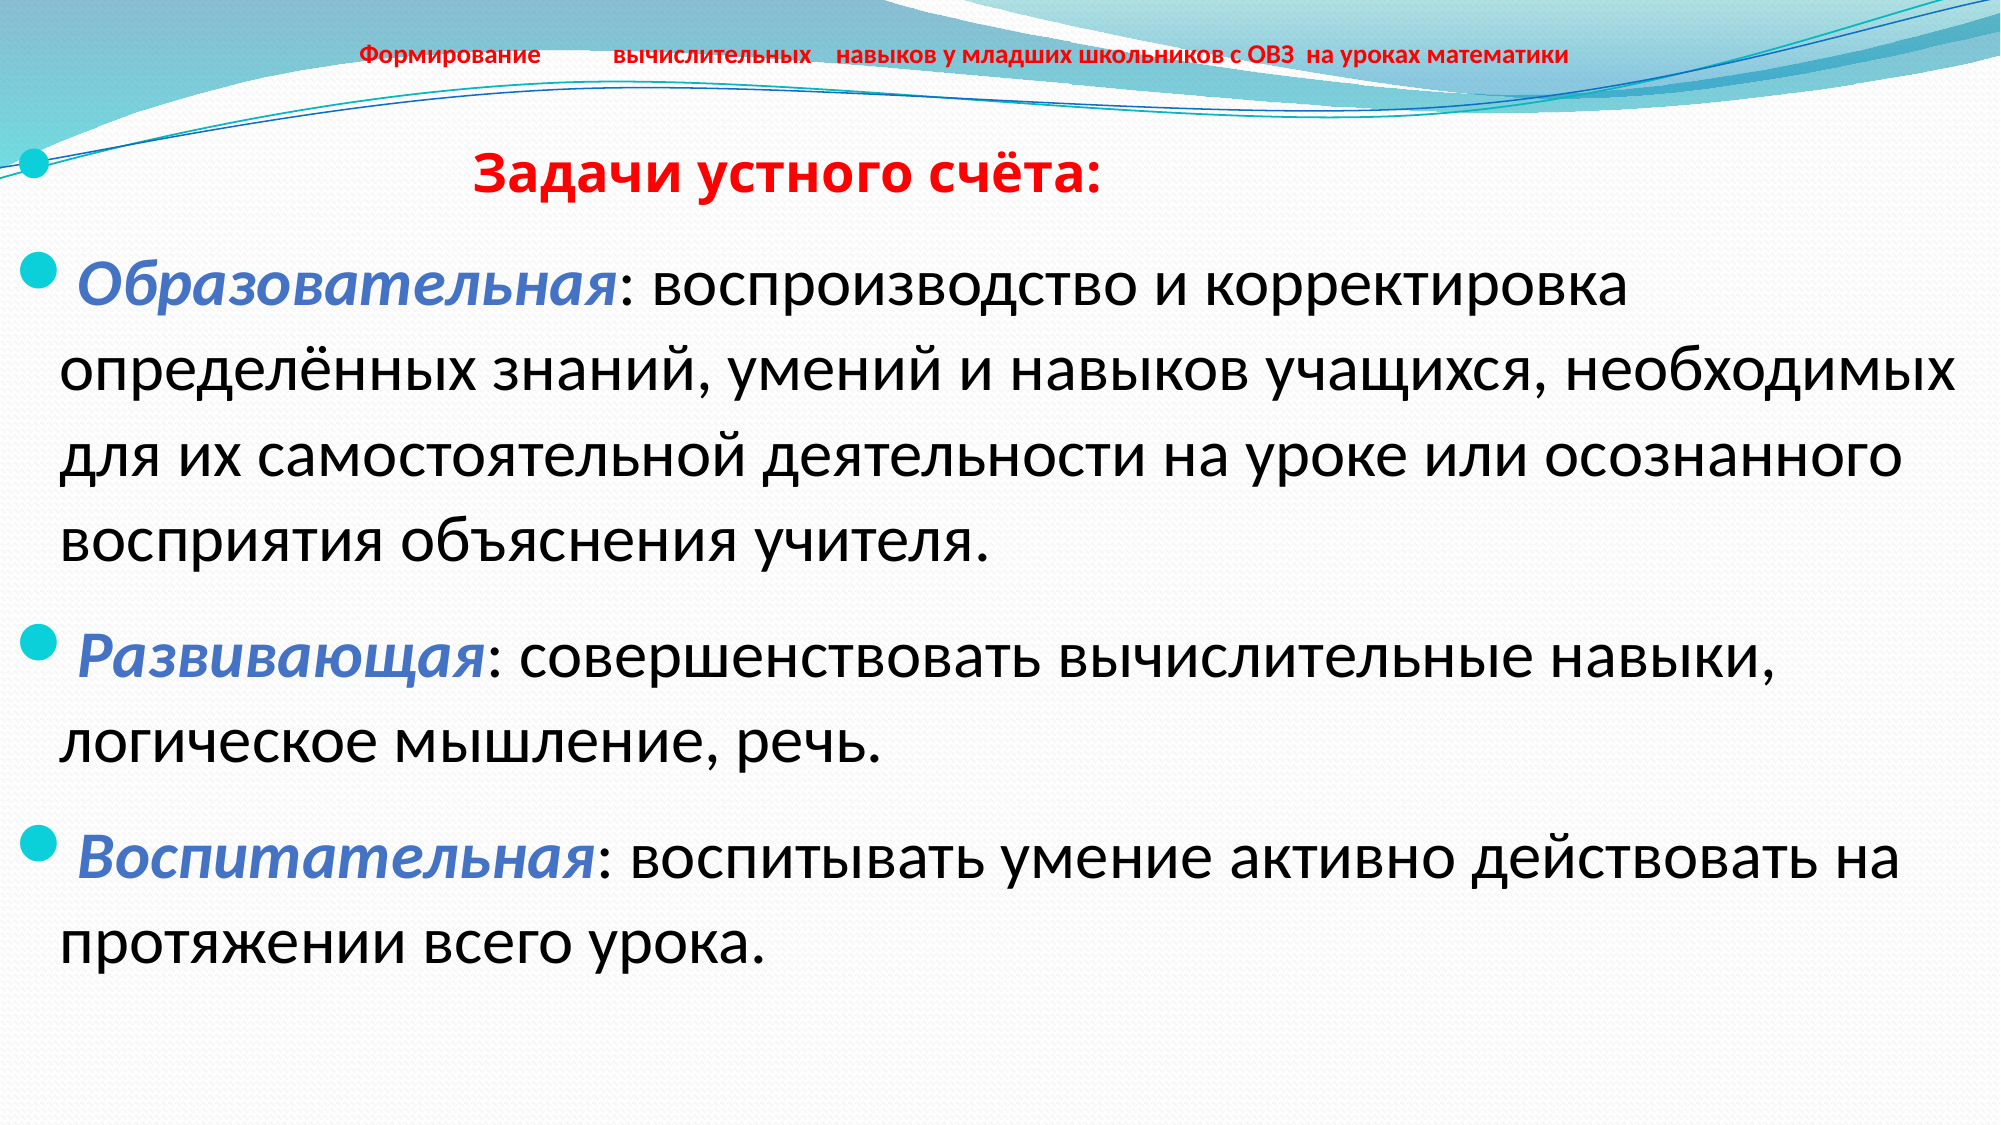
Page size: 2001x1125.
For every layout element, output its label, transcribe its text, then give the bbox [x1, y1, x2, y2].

title Формирование вычислительных навыков у младших школьников с ОВЗ на уроках математики [137, 26, 1863, 69]
list Задачи устного счёта: Образовательная: воспроизводство и корректировка определённых знаний, умений и навыков учащихся, необходимых для их самостоятельной деятельности на уроке или осознанного восприятия объяснения учителя. Развивающая: совершенствовать вычислительные навыки, логическое мышление, речь. Воспитательная: воспитывать умение активно действовать на протяжении всего урока. [0, 126, 2000, 1125]
